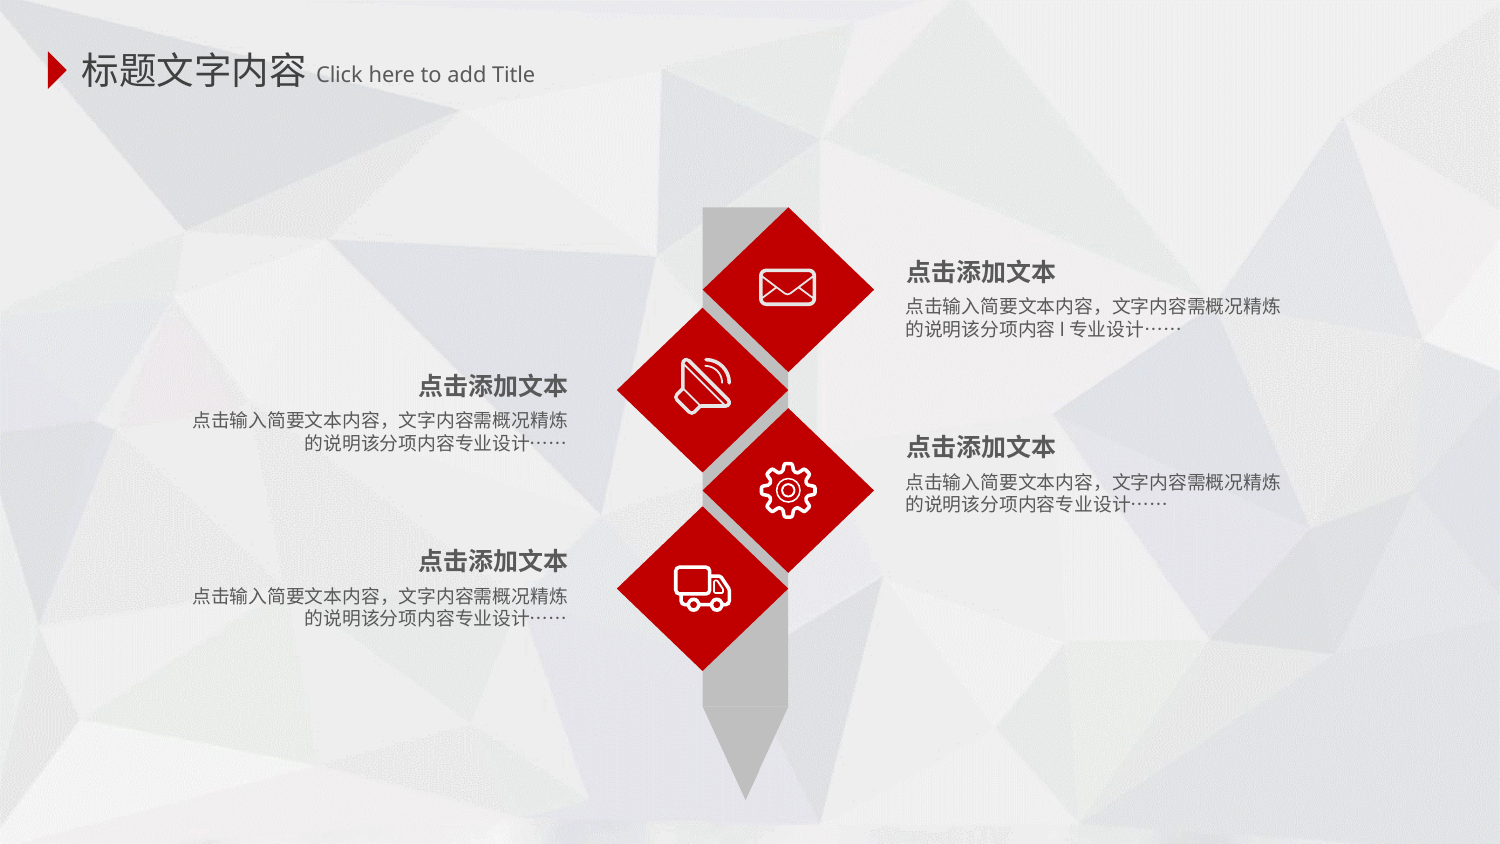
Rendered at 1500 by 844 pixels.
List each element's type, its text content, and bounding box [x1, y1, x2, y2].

text_box 点击输入简要文本内容，文字内容需概况精炼的说明该分项内容专业设计…… [890, 463, 1296, 523]
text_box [702, 408, 874, 573]
text_box 点击添加文本 [891, 248, 1072, 287]
text_box 点击输入简要文本内容，文字内容需概况精炼的说明该分项内容专业设计…… [177, 577, 582, 637]
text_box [48, 39, 558, 101]
text_box 点击输入简要文本内容，文字内容需概况精炼的说明该分项内容l专业设计…… [890, 287, 1296, 348]
text_box 点击添加文本 [403, 538, 584, 584]
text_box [616, 307, 789, 473]
text_box 点击添加文本 [403, 362, 584, 408]
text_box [702, 671, 789, 800]
text_box 点击添加文本 [891, 424, 1072, 463]
text_box 点击输入简要文本内容，文字内容需概况精炼的说明该分项内容专业设计…… [177, 401, 582, 462]
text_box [616, 506, 789, 671]
picture [0, 0, 1500, 844]
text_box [702, 207, 875, 373]
